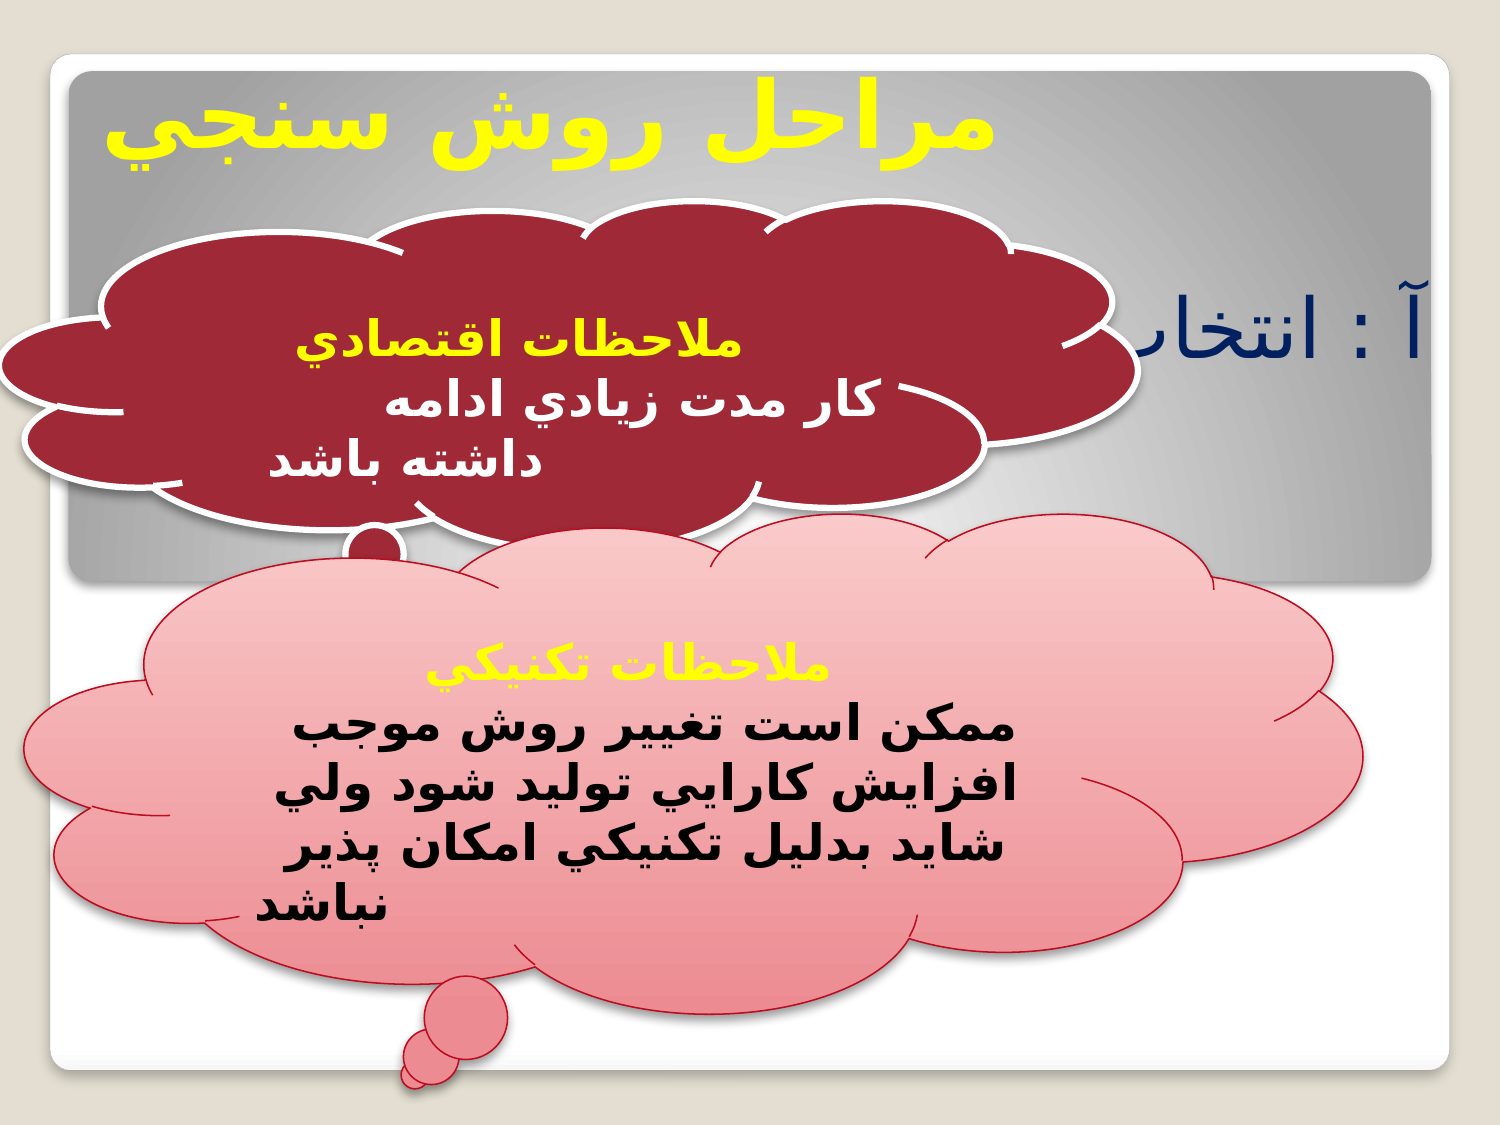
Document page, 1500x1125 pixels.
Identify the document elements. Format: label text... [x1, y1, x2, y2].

title مراحل روش سنجي [0, 0, 1500, 174]
subtitle آ : انتخاب [0, 174, 1500, 1125]
text_box ملاحظات تكنيكي ممكن است تغيير روش موجب افزايش كارايي توليد شود ولي شايد بدليل تكنيكي امكان پذير نباشد [23, 513, 1364, 1090]
text_box ملاحظات اقتصادي كار مدت زيادي ادامه داشته باشد [0, 198, 1142, 560]
